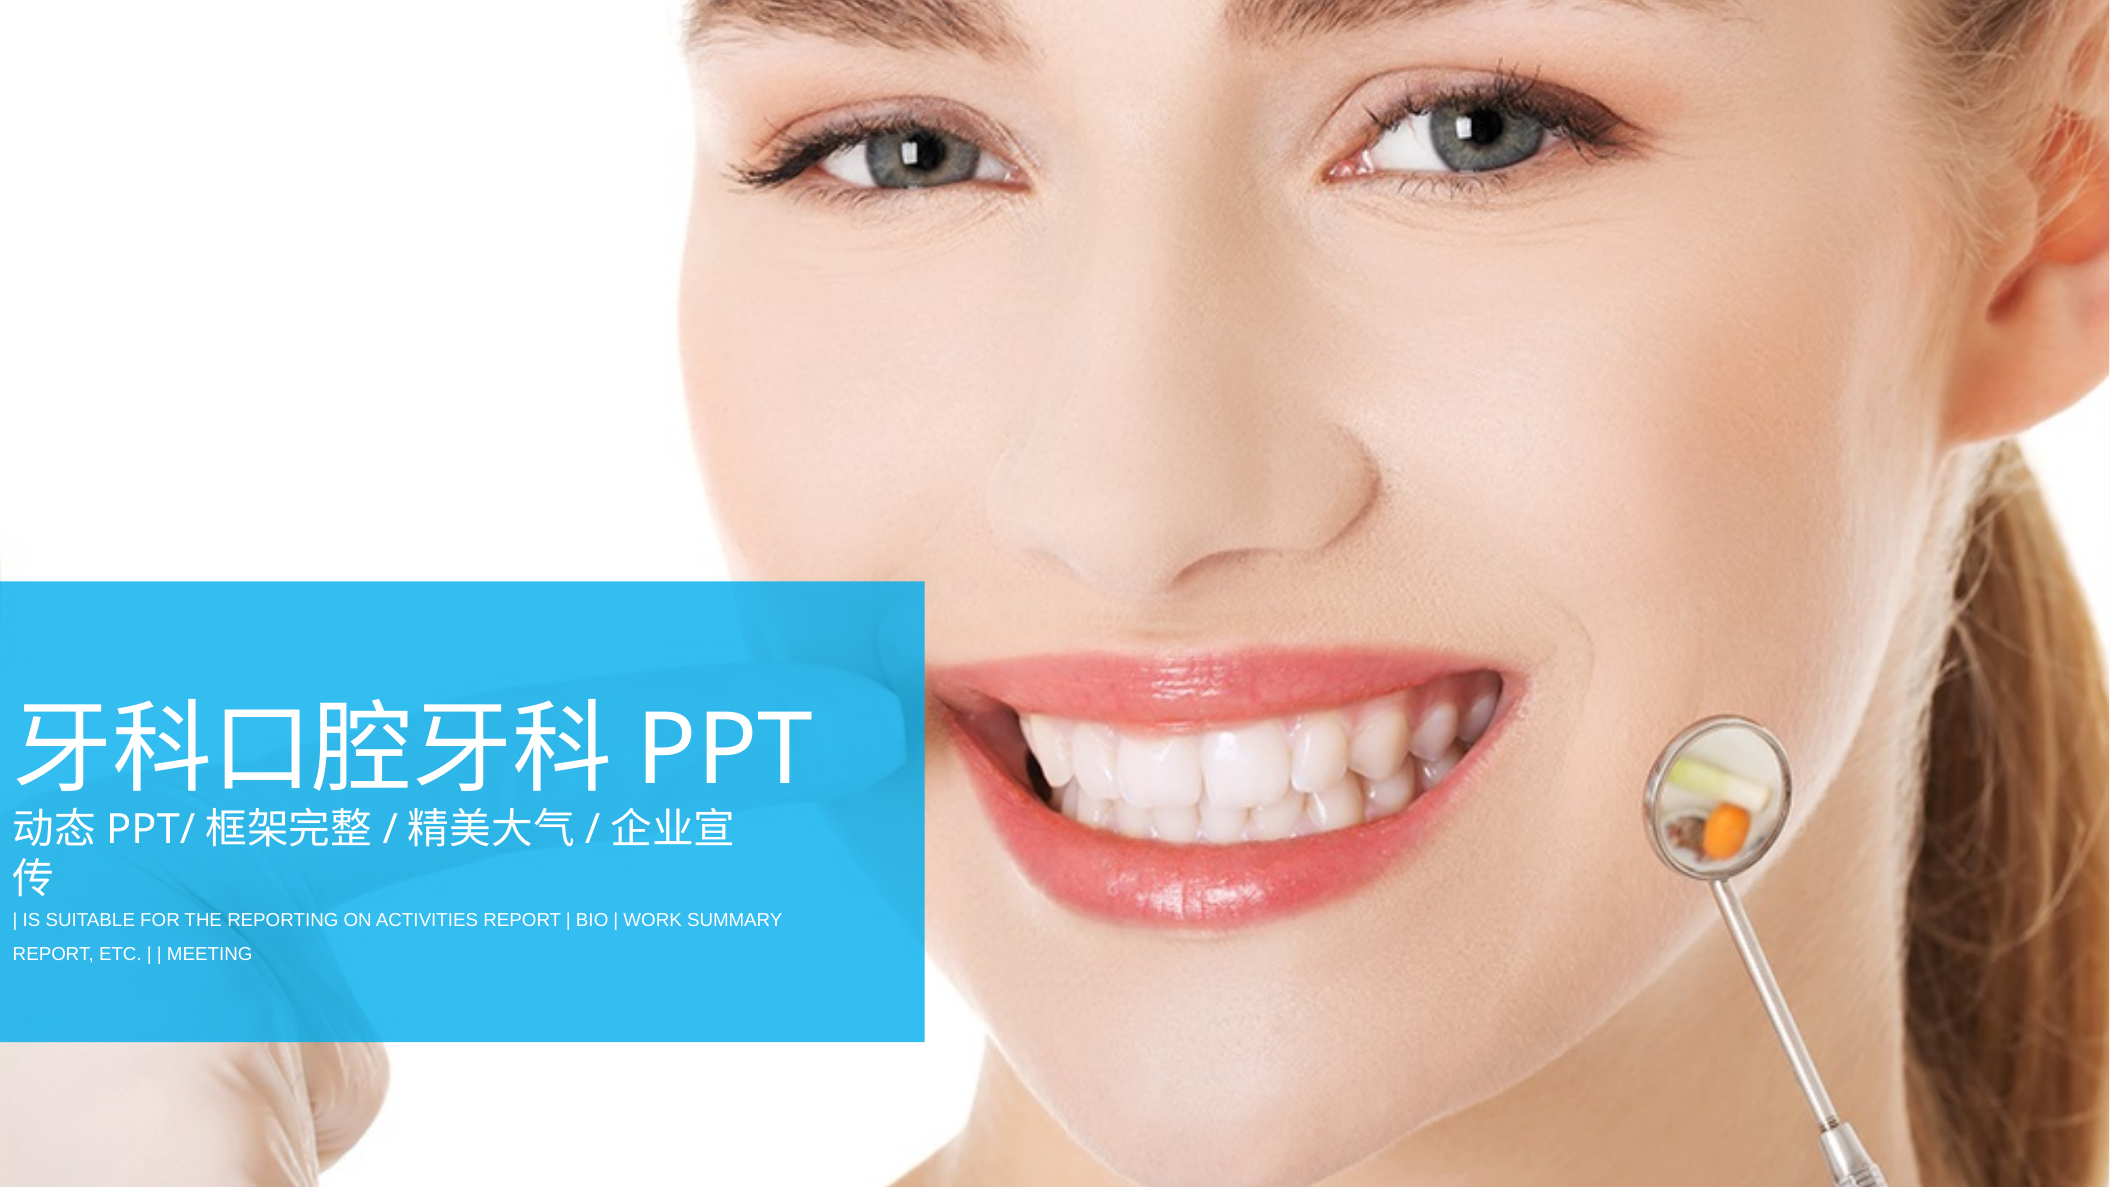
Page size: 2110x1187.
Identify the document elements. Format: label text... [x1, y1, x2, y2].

text_box 牙科口腔牙科PPT [0, 675, 913, 811]
text_box 动态PPT/框架完整/精美大气/企业宣传 [0, 794, 771, 889]
text_box | is suitable for the reporting on activities report | bio | work summary report, etc. | | meeting [0, 889, 854, 972]
text_box [0, 0, 2110, 1187]
text_box [0, 580, 926, 1043]
